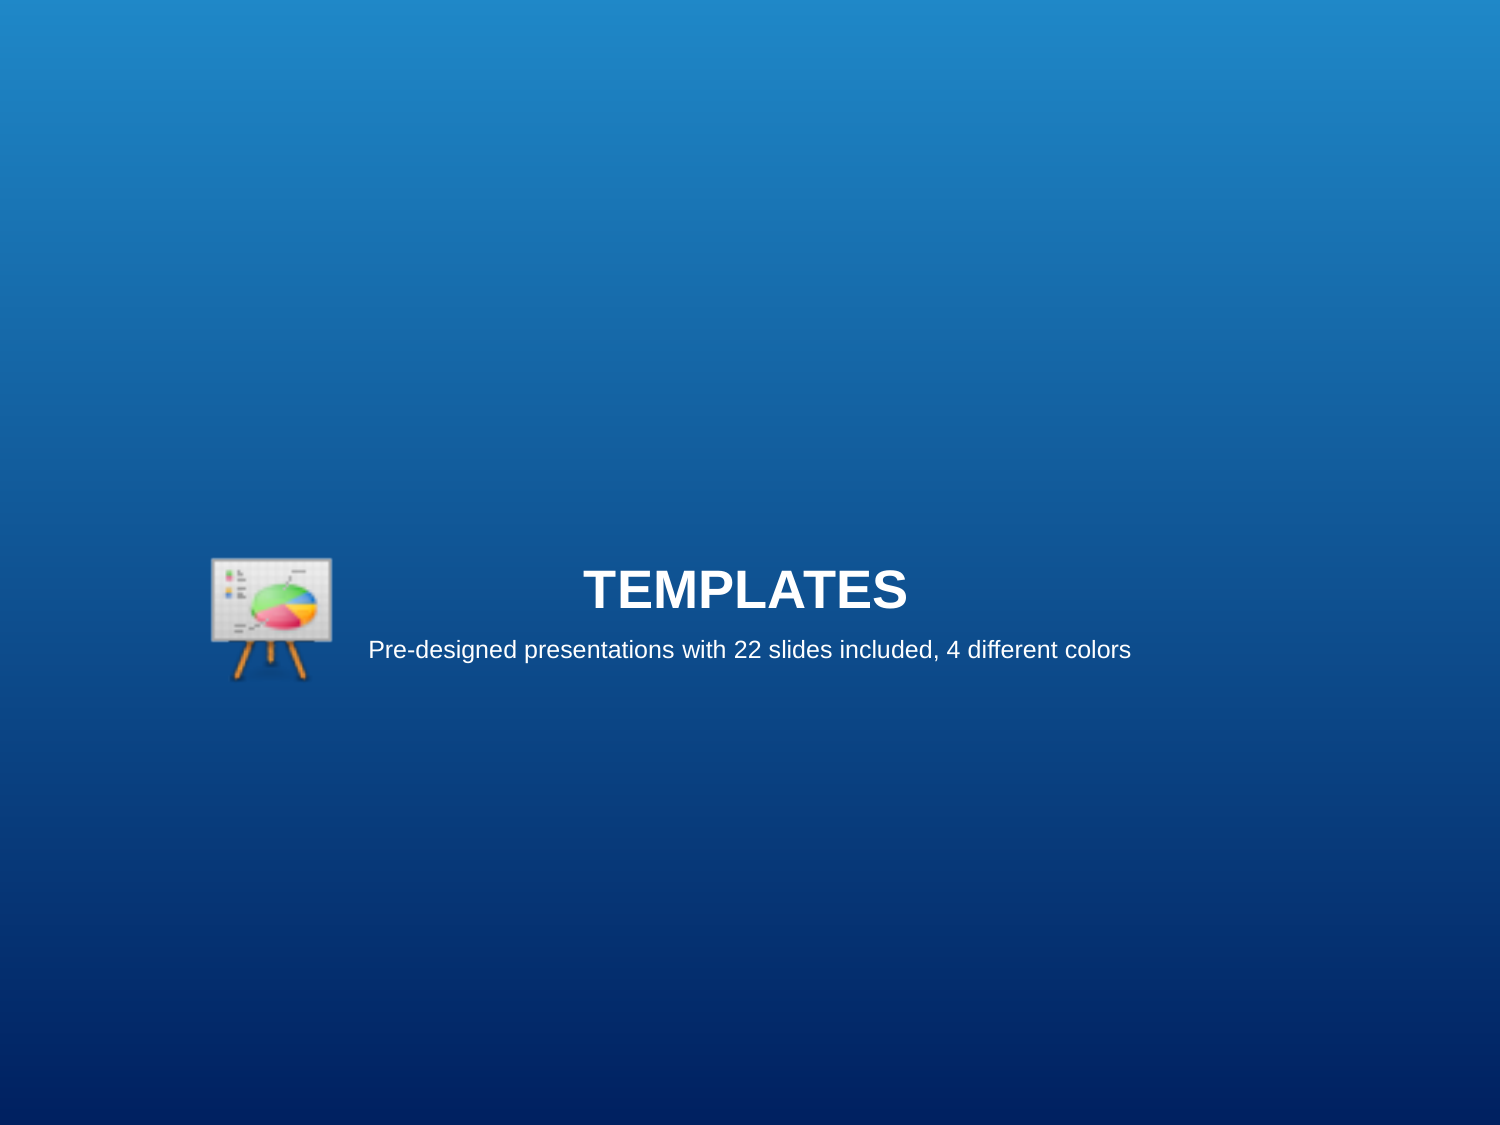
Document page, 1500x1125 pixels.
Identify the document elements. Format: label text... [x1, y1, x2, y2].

text_box Pre-designed presentations with 22 slides included, 4 different colors [353, 626, 1148, 672]
picture [204, 551, 341, 688]
text_box [0, 0, 1500, 1125]
text_box TEMPLATES [561, 521, 932, 626]
